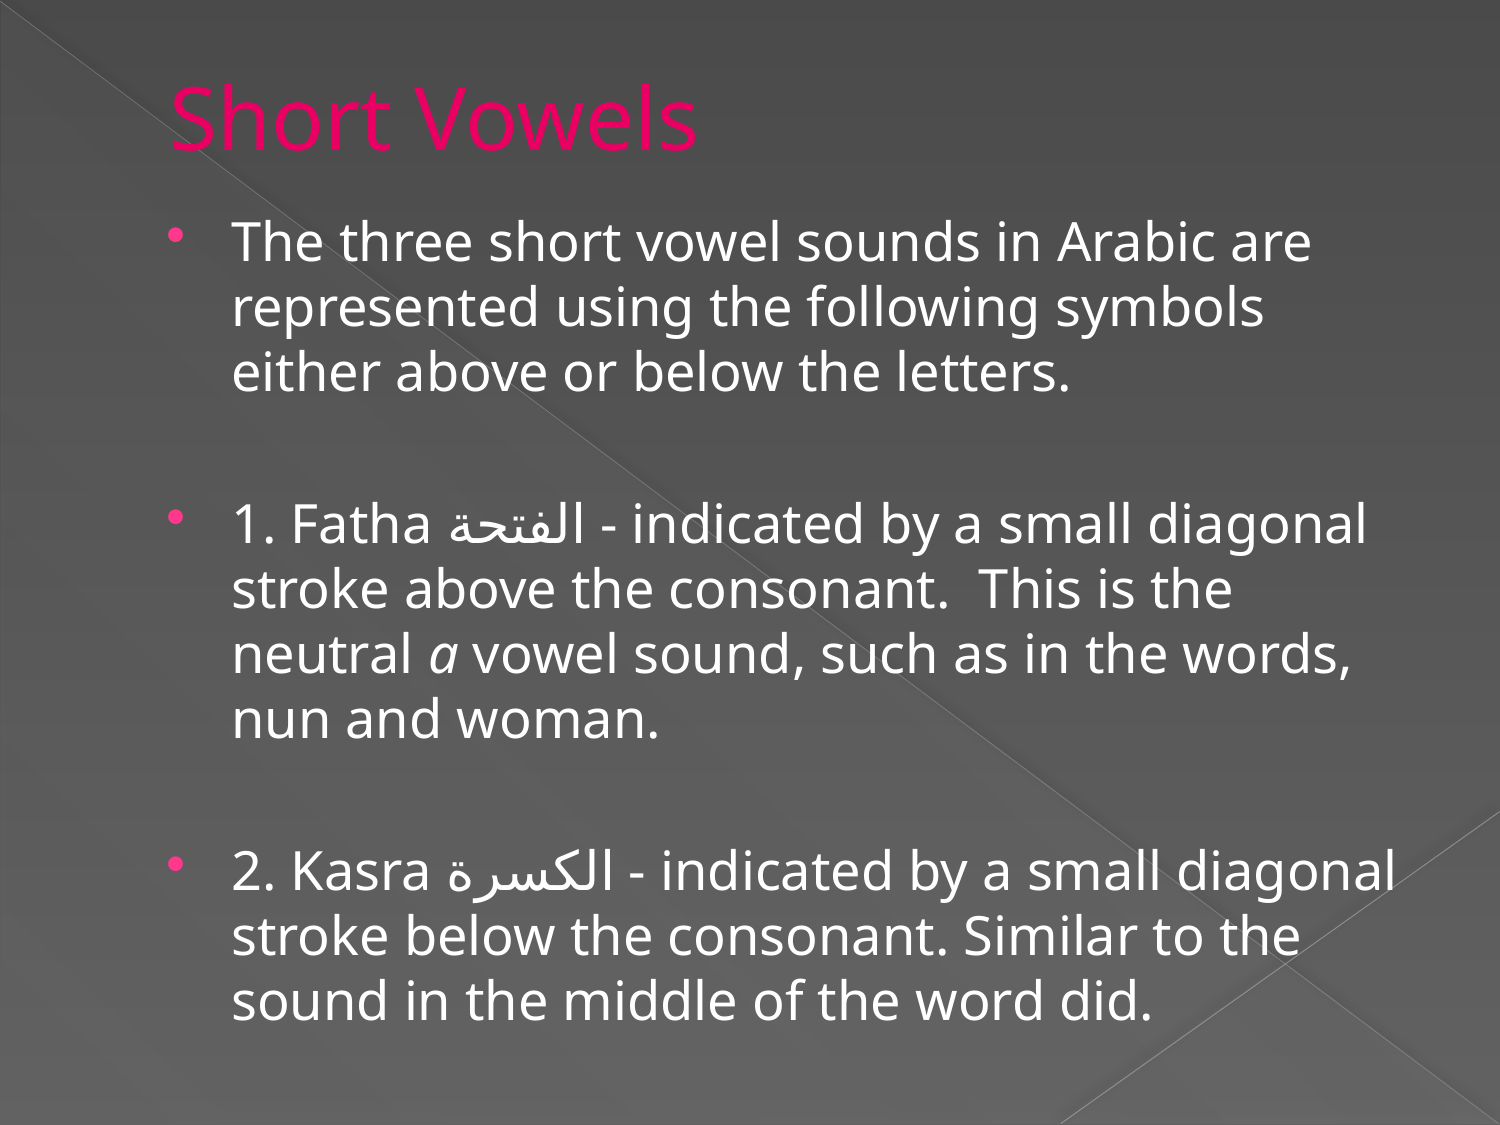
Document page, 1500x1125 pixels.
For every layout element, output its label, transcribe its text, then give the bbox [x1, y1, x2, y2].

title Short Vowels [75, 43, 1425, 188]
list The three short vowel sounds in Arabic are represented using the following symbols either above or below the letters. 1. Fatha الفتحة - indicated by a small diagonal stroke above the consonant. This is the neutral a vowel sound, such as in the words, nun and woman. 2. Kasra الكسرة - indicated by a small diagonal stroke below the consonant. Similar to the sound in the middle of the word did. [143, 200, 1425, 1050]
